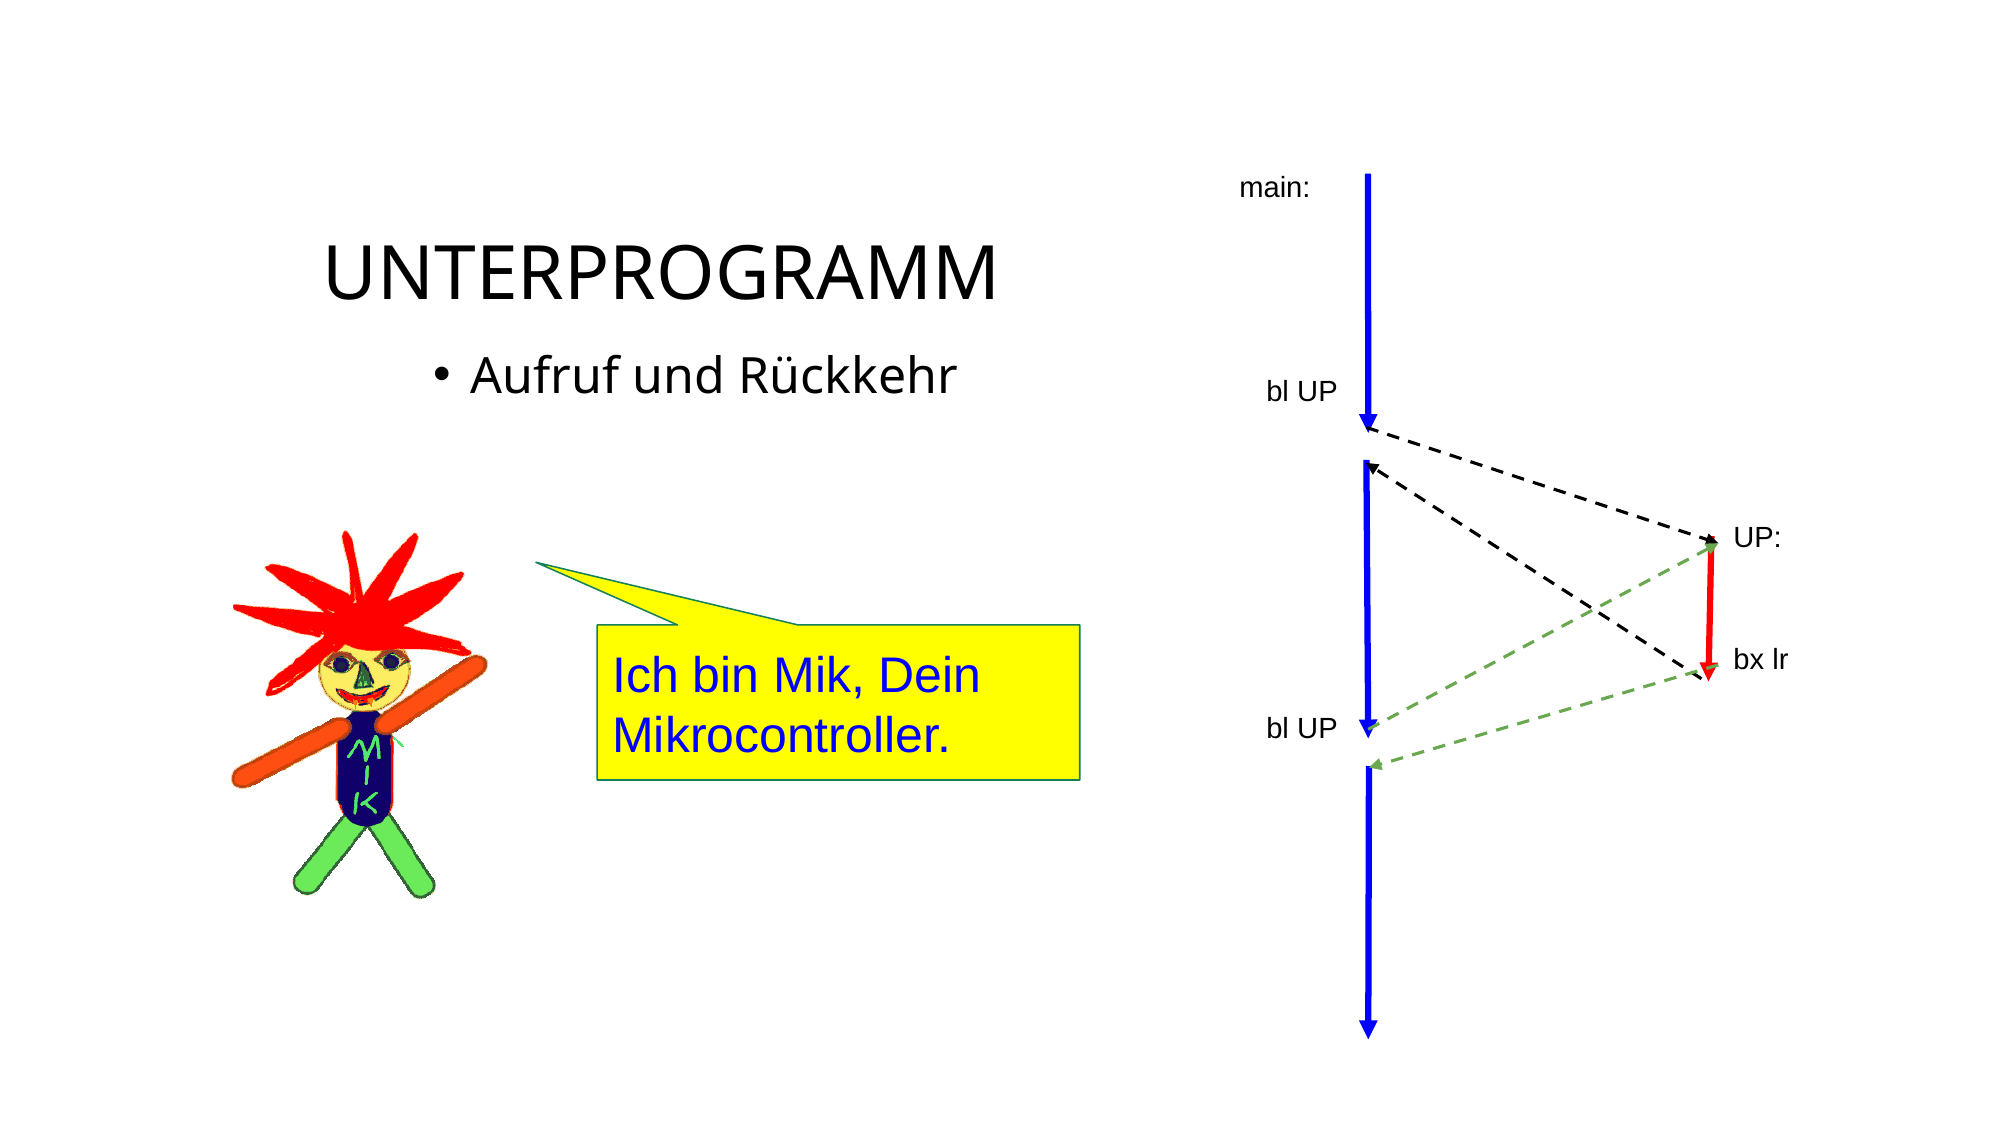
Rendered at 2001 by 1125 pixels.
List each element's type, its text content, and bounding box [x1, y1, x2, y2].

text_box main: [1224, 152, 1342, 233]
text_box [1367, 542, 1719, 664]
text_box bx lr [1724, 624, 1836, 705]
text_box bl UP [1251, 694, 1363, 765]
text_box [1365, 462, 1702, 543]
picture [204, 521, 504, 907]
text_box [1366, 427, 1719, 542]
title UNTERPROGRAMM [307, 64, 1080, 487]
text_box bl UP [1251, 357, 1362, 428]
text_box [1368, 664, 1719, 768]
subtitle Aufruf und Rückkehr [418, 324, 1028, 479]
text_box Ich bin Mik, Dein Mikrocontroller. [535, 562, 1080, 781]
text_box UP: [1724, 503, 1836, 584]
